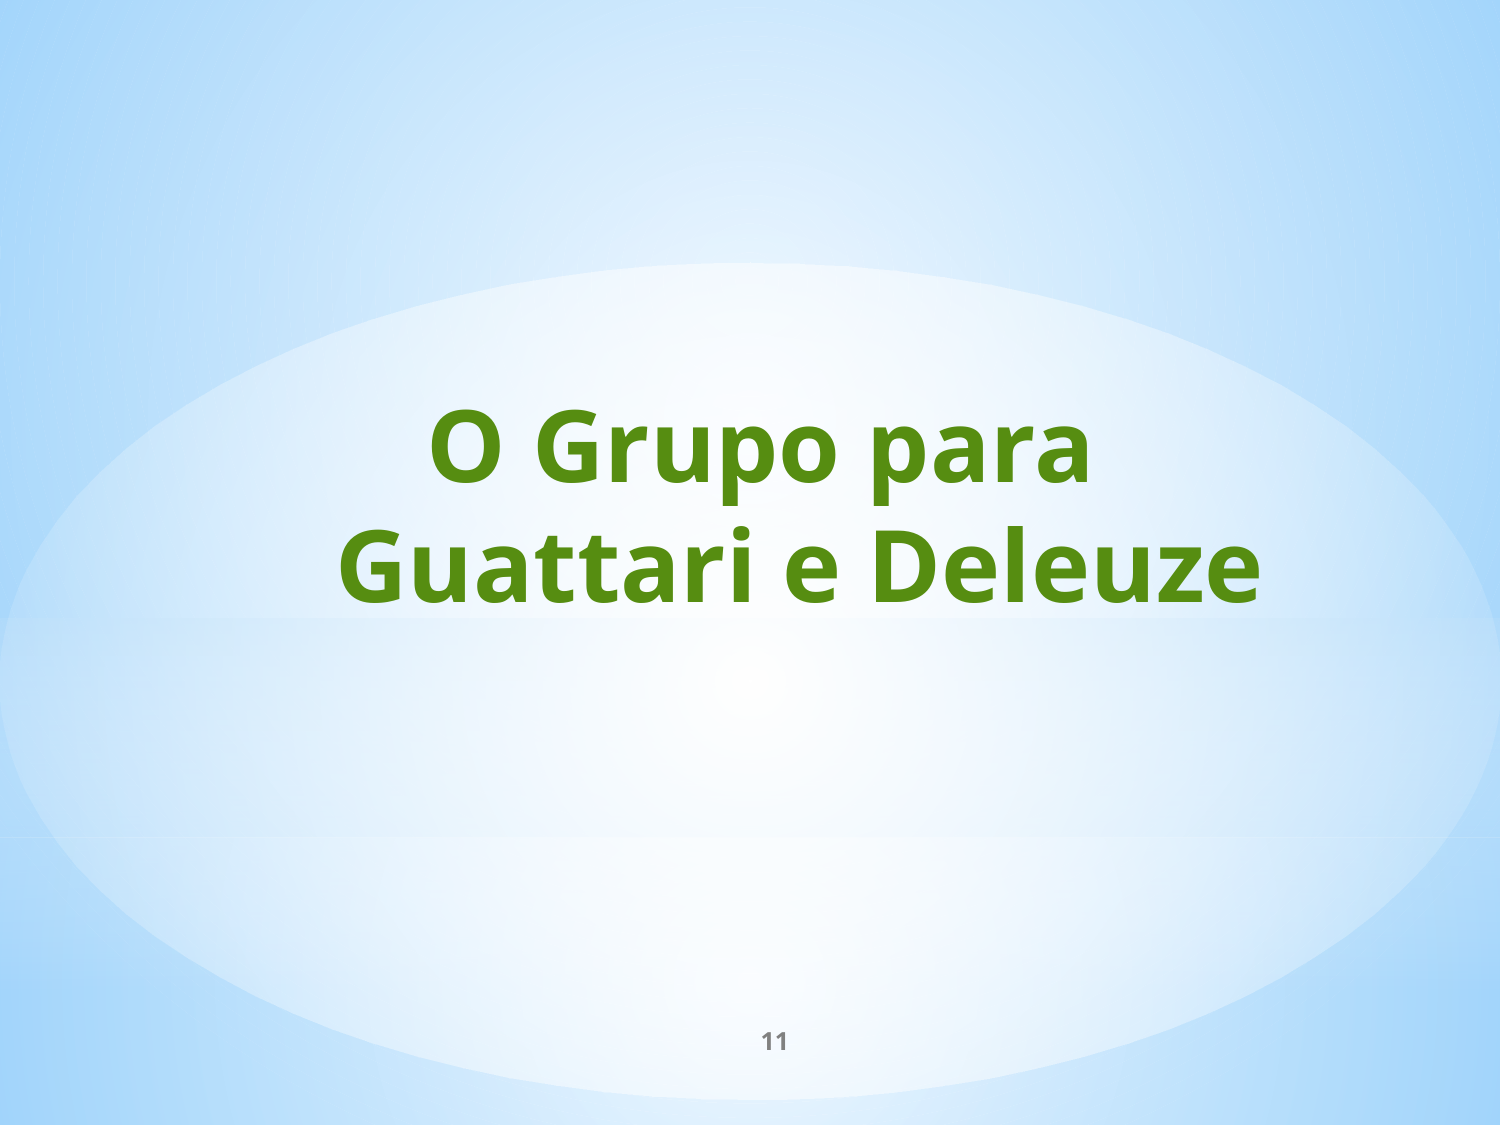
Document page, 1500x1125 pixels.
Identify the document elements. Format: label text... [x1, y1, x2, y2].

title O Grupo para Guattari e Deleuze [64, 375, 1457, 953]
slide_number 11 [624, 1012, 925, 1073]
